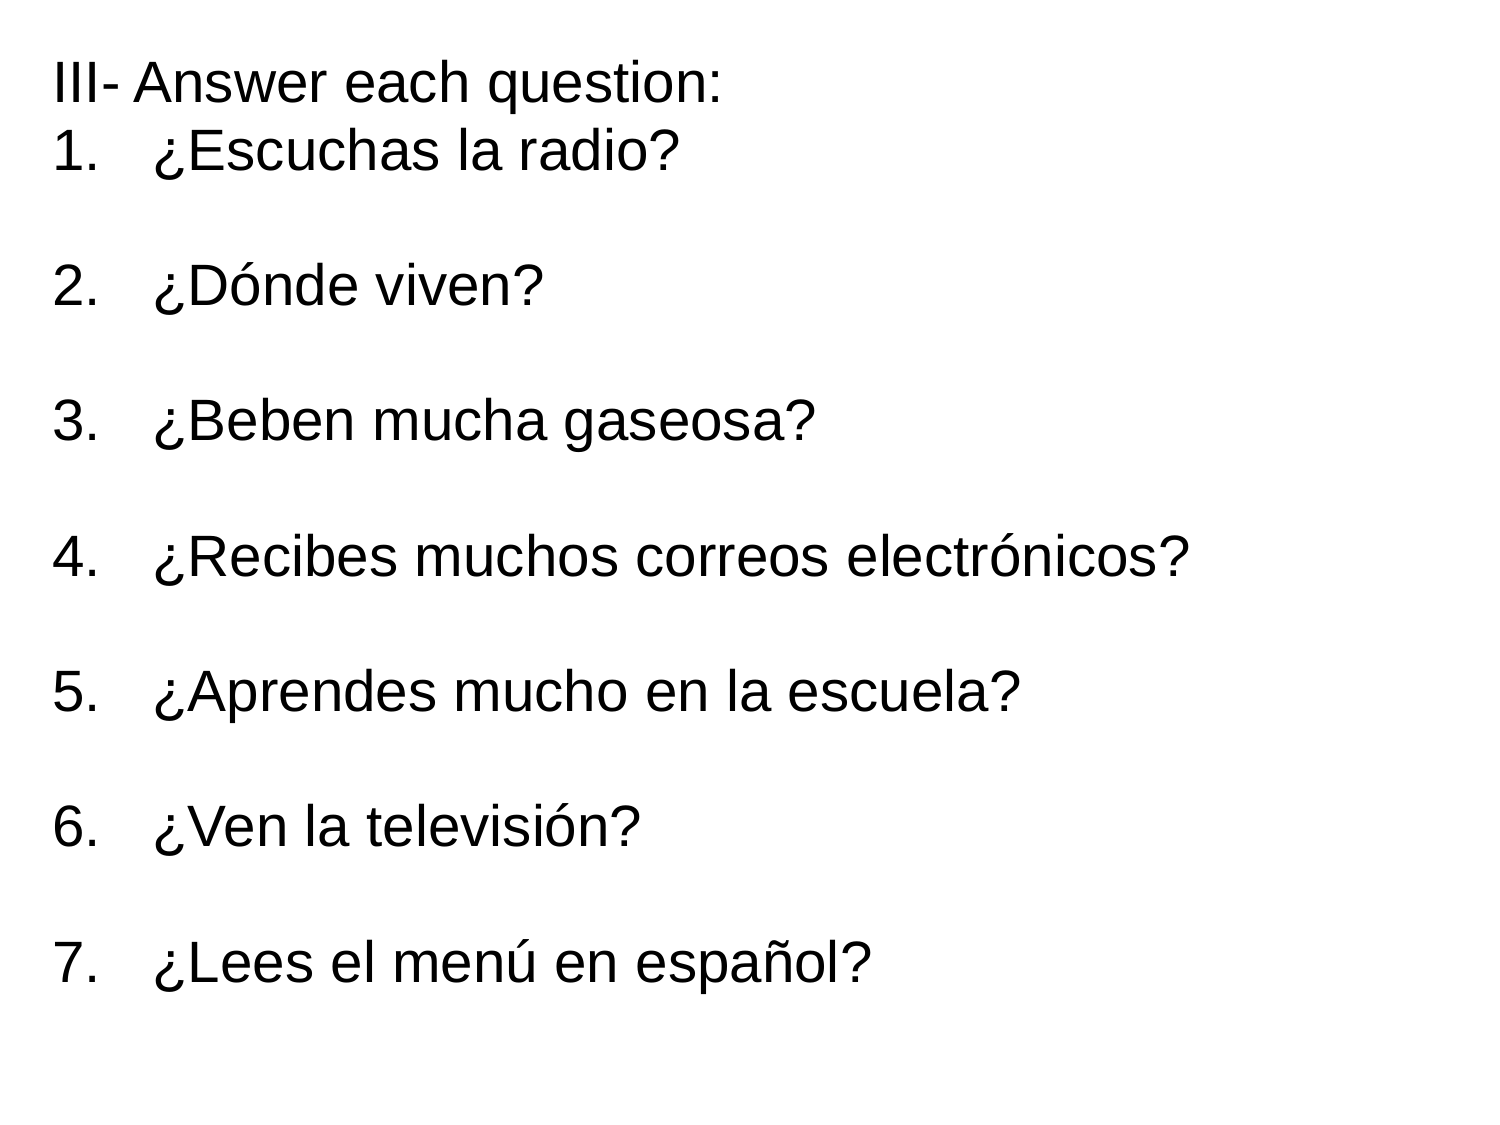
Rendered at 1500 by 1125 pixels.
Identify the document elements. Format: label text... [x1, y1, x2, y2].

list III- Answer each question: ¿Escuchas la radio? ¿Dónde viven? ¿Beben mucha gaseosa? ¿Recibes muchos correos electrónicos? ¿Aprendes mucho en la escuela? ¿Ven la televisión? ¿Lees el menú en español? [37, 50, 1450, 1075]
